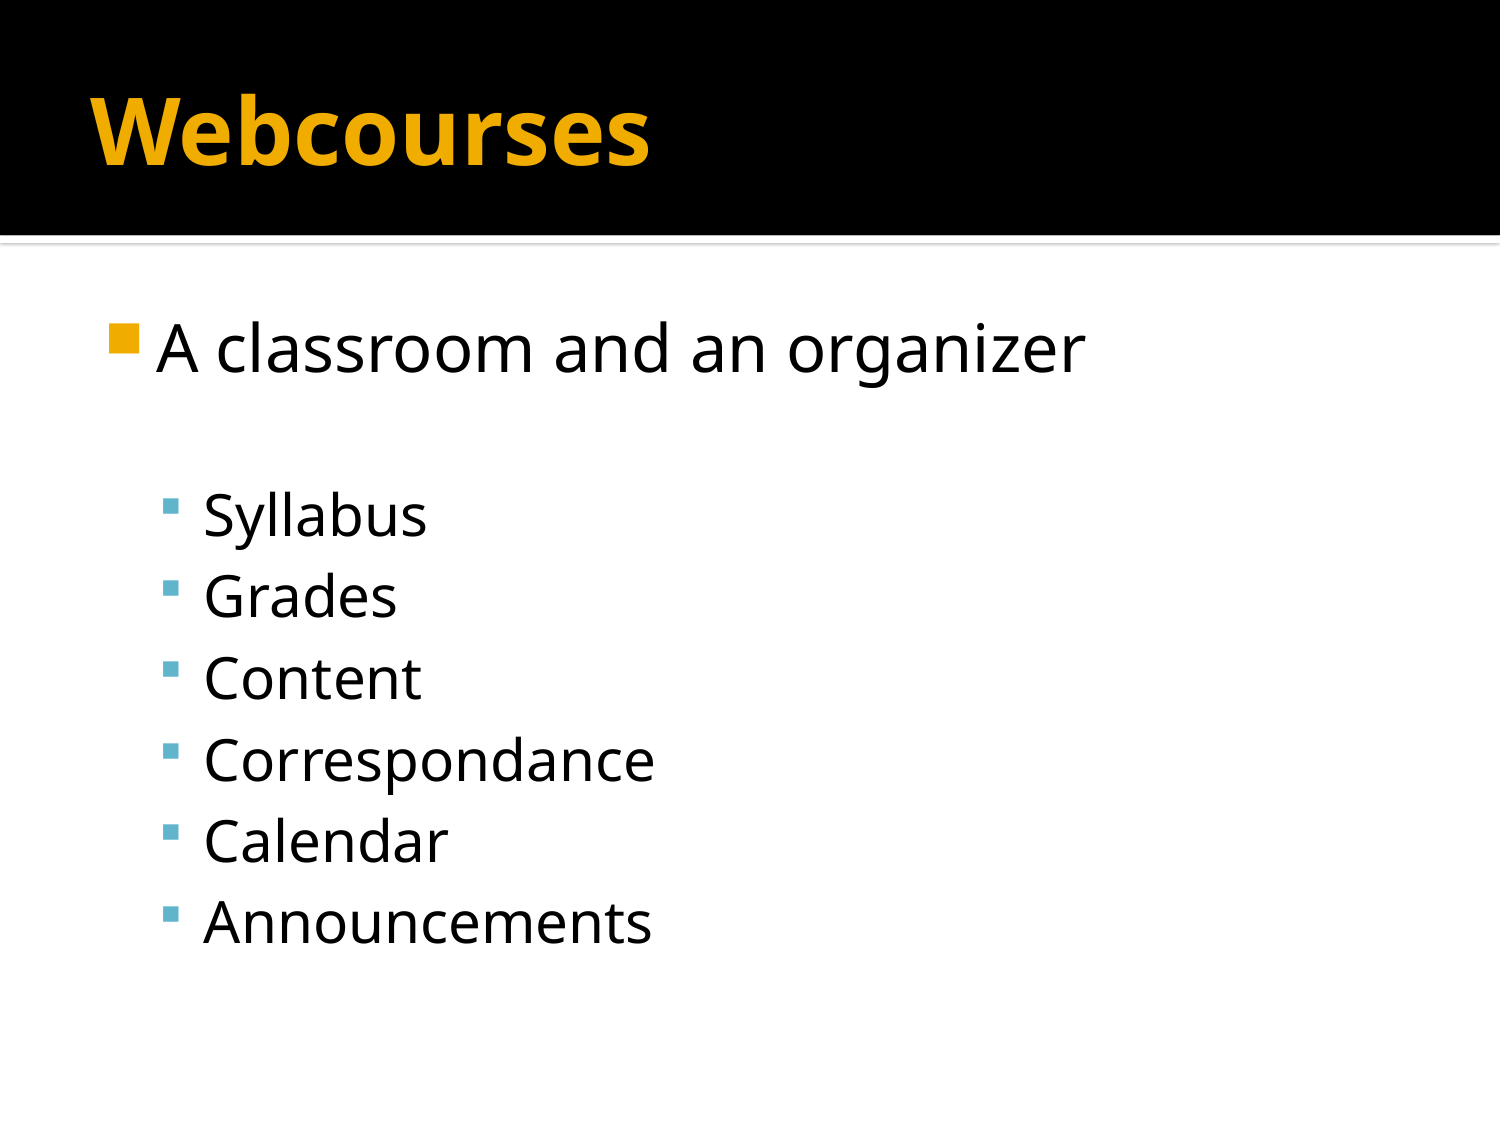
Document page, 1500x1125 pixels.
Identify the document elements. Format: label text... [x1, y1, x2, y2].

title Webcourses [75, 25, 1425, 231]
list A classroom and an organizer Syllabus Grades Content Correspondance Calendar Announcements [75, 291, 1425, 1050]
